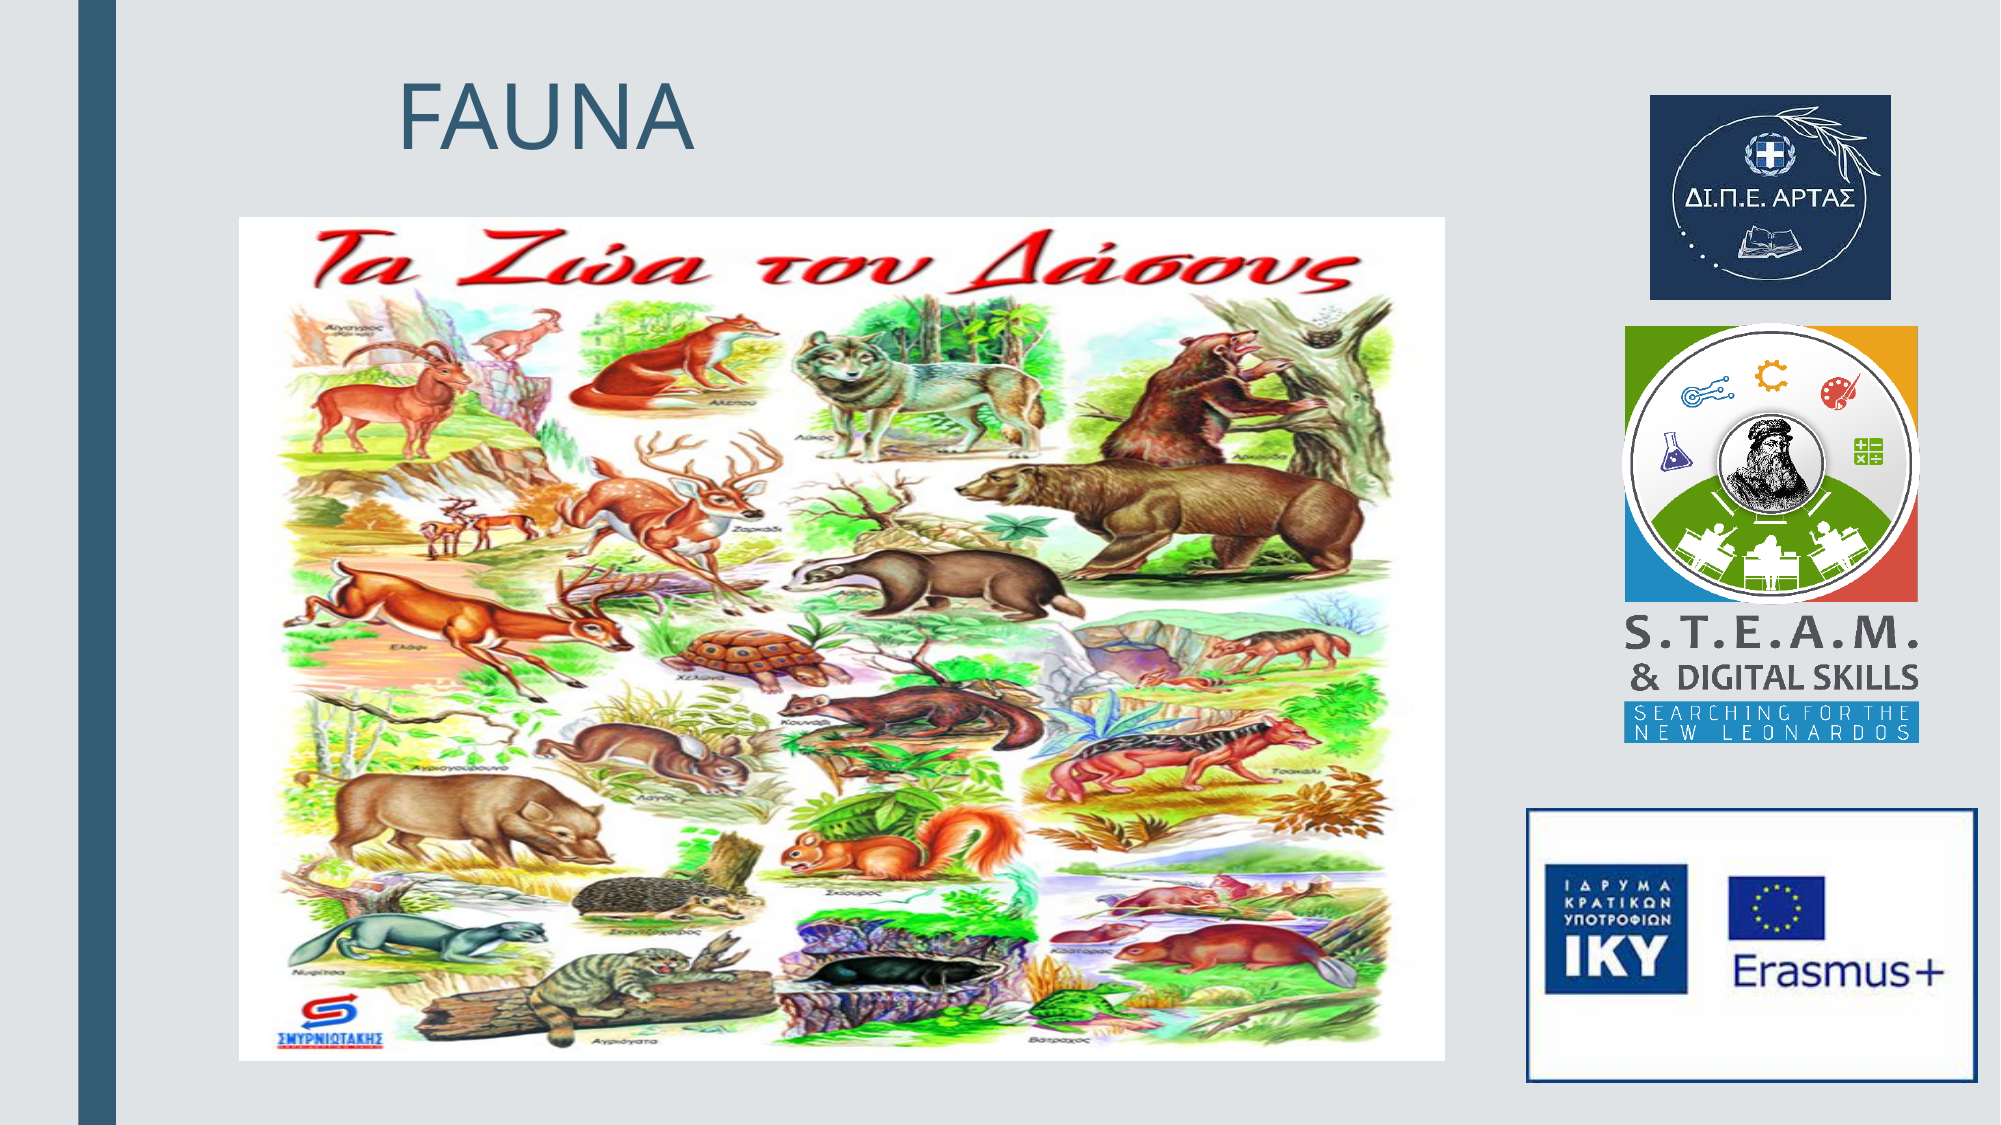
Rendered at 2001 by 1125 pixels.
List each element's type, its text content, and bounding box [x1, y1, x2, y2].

picture [1622, 323, 1920, 743]
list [1525, 808, 1978, 1083]
picture [1650, 95, 1891, 300]
title FAUNA [379, 64, 1346, 184]
picture [239, 217, 1445, 1061]
